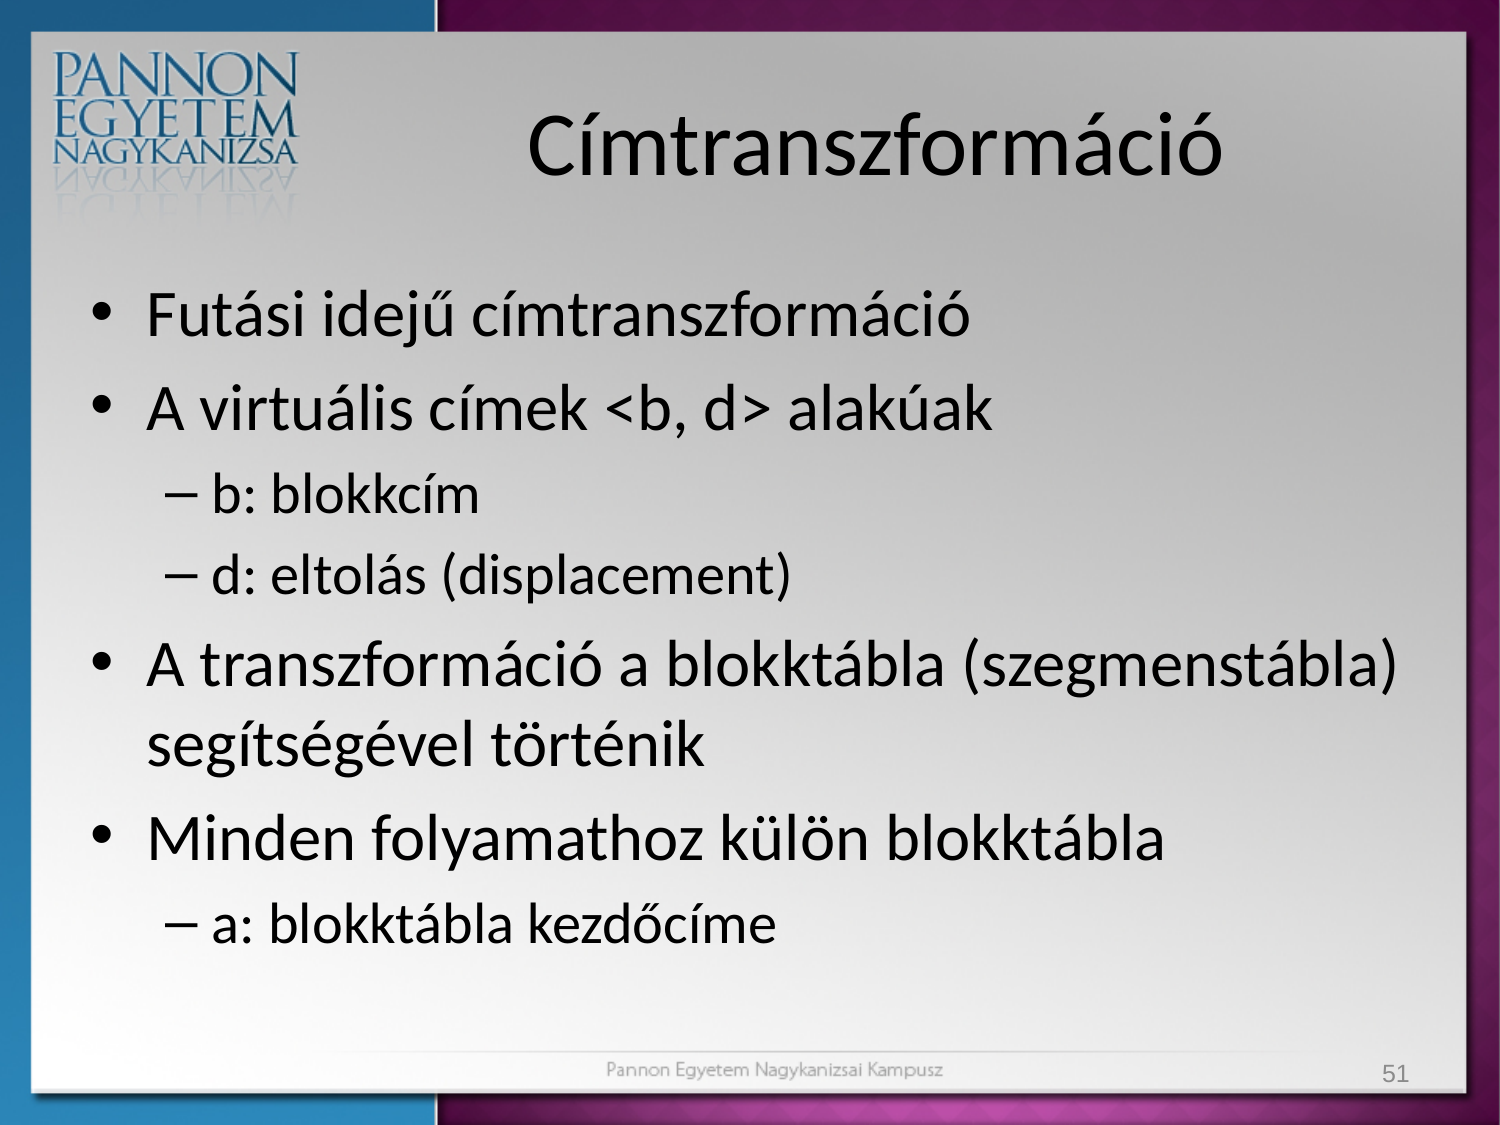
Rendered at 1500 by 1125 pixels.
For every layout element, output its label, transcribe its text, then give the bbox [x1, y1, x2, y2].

picture [0, 0, 1500, 1125]
list Futási idejű címtranszformáció A virtuális címek <b, d> alakúak b: blokkcím d: eltolás (displacement) A transzformáció a blokktábla (szegmenstábla) segítségével történik Minden folyamathoz külön blokktábla a: blokktábla kezdőcíme [75, 262, 1425, 1038]
title Címtranszformáció [328, 45, 1425, 233]
slide_number 51 [1074, 1042, 1425, 1103]
